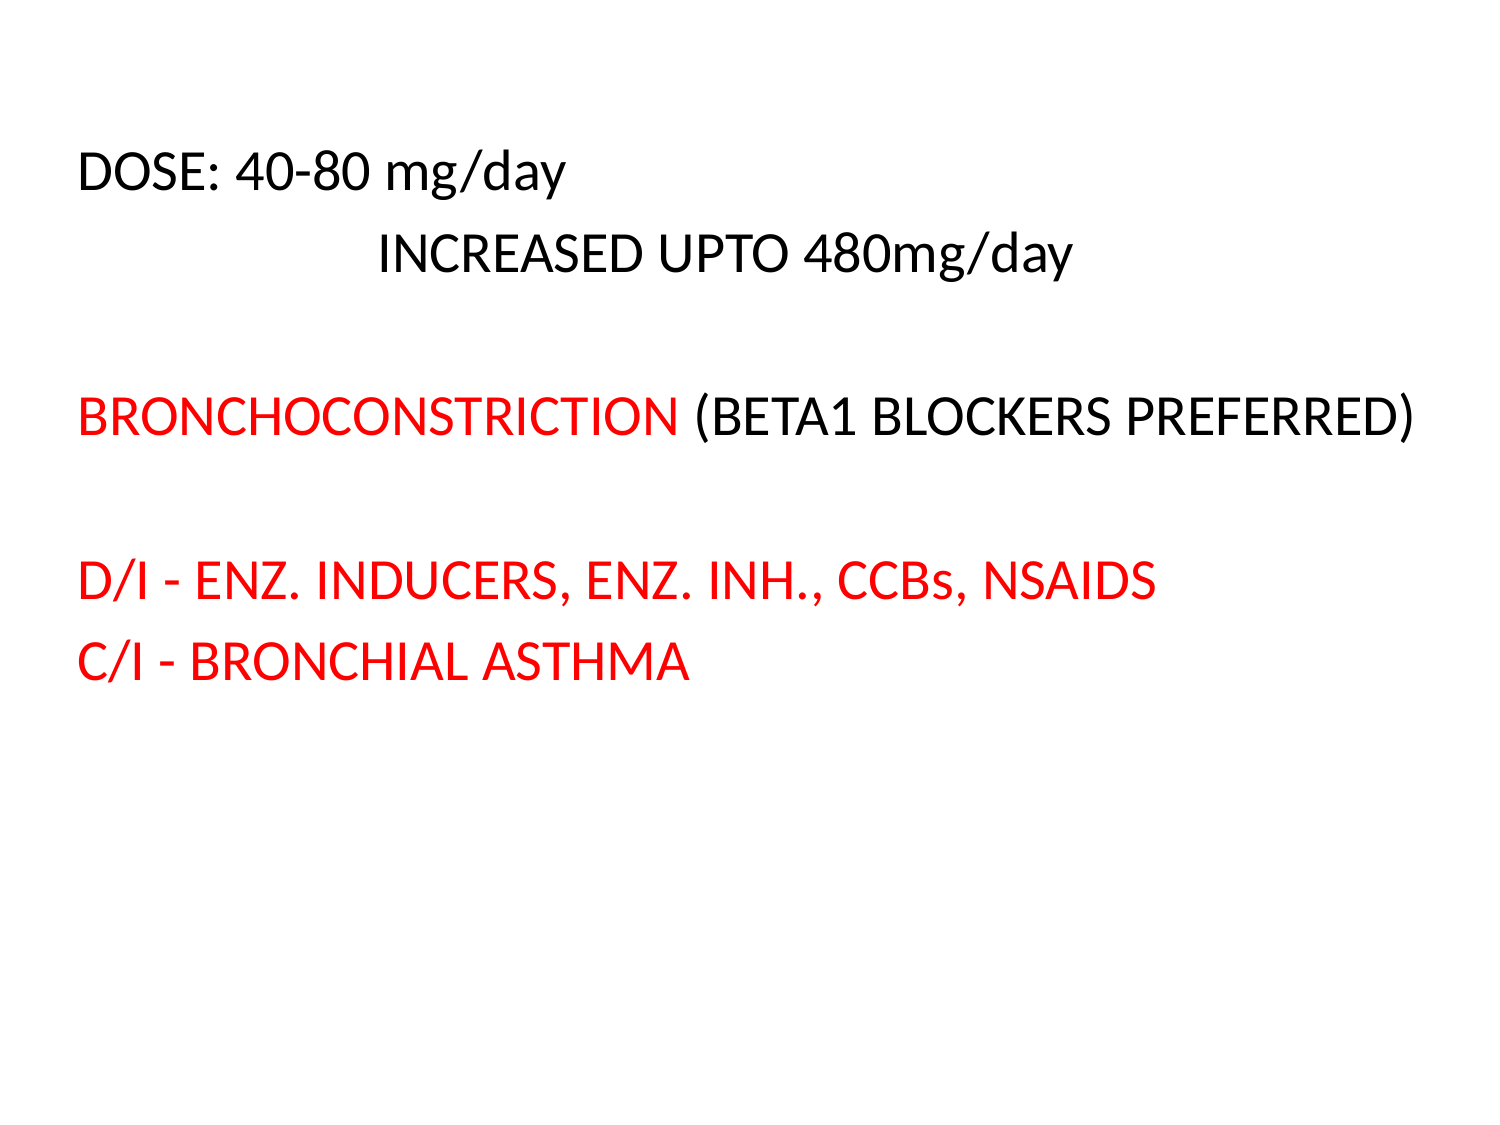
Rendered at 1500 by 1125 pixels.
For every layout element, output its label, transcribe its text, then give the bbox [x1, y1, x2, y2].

list DOSE: 40-80 mg/day INCREASED UPTO 480mg/day BRONCHOCONSTRICTION (BETA1 BLOCKERS PREFERRED) D/I - ENZ. INDUCERS, ENZ. INH., CCBs, NSAIDS C/I - BRONCHIAL ASTHMA [62, 125, 1463, 868]
